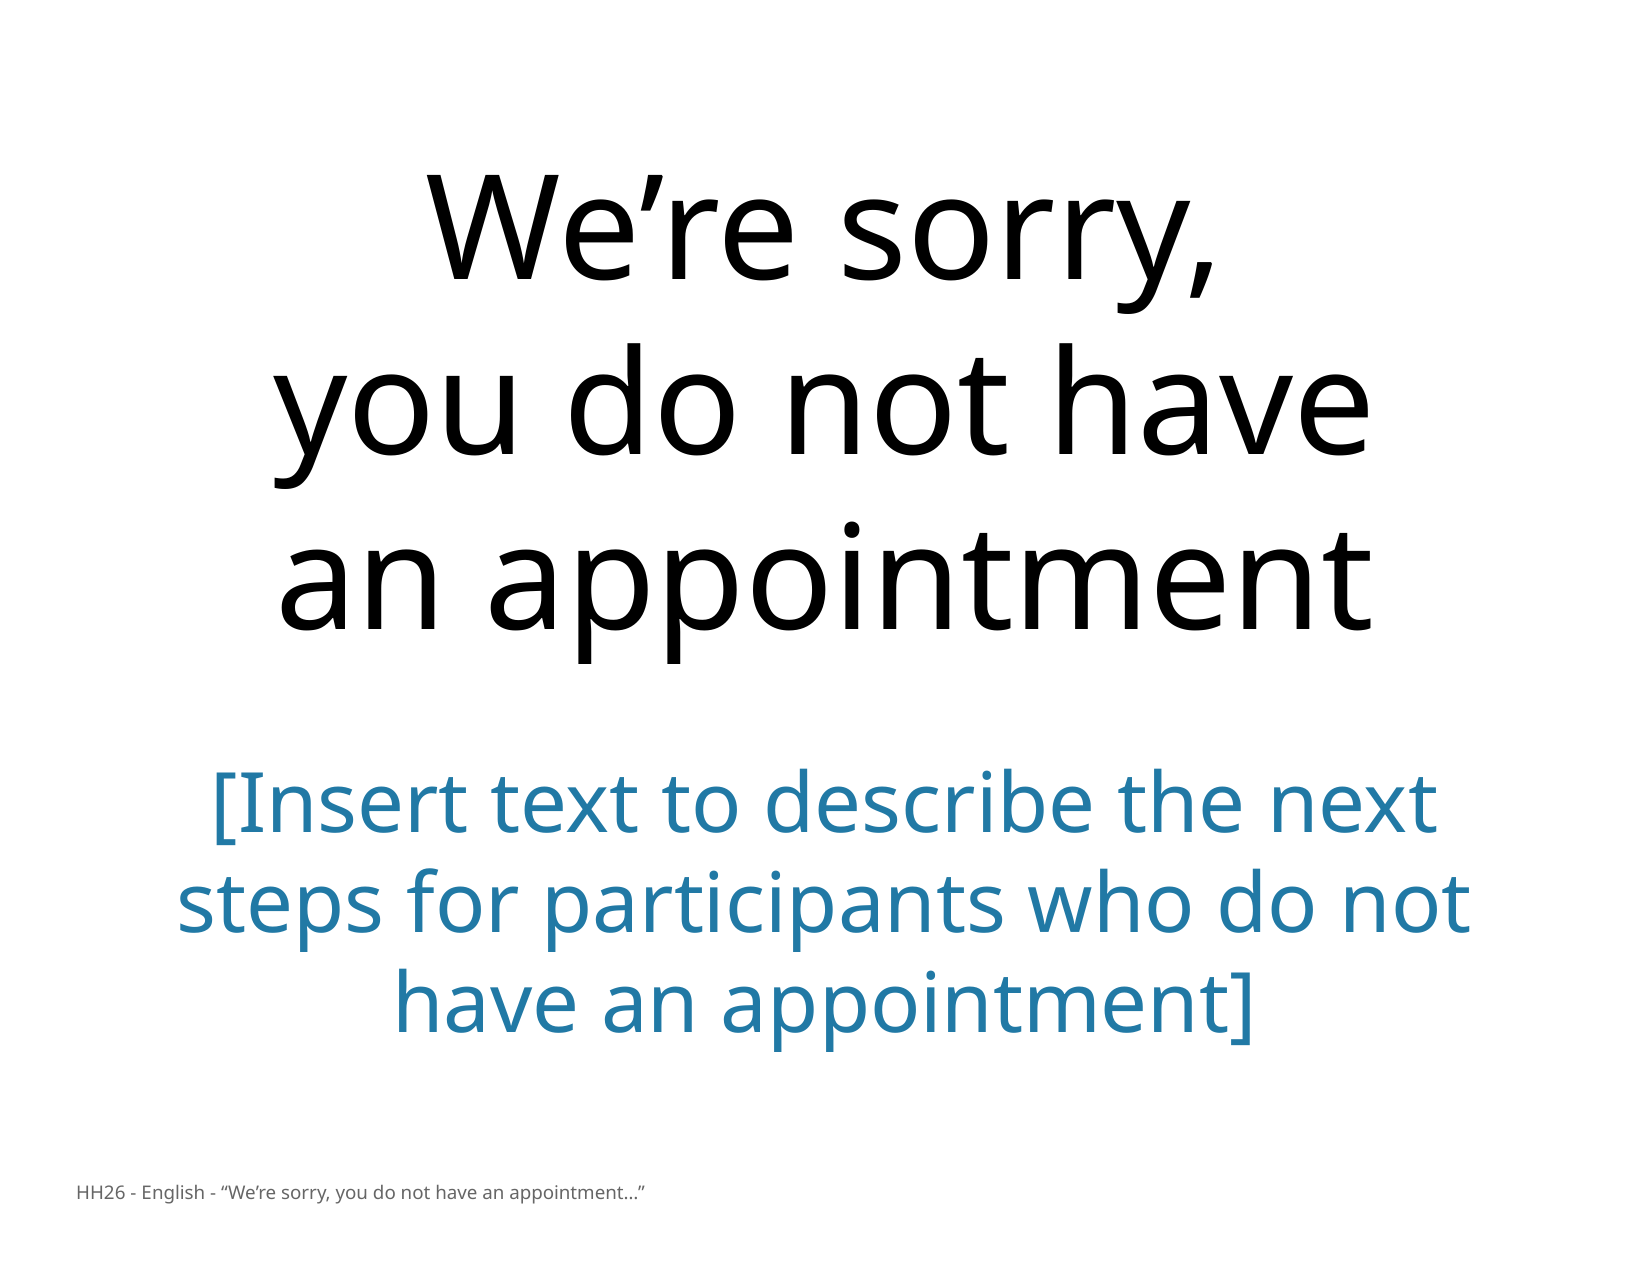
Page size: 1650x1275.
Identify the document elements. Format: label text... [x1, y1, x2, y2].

text_box [Insert text to describe the next steps for participants who do not have an appointment] [119, 733, 1530, 1085]
